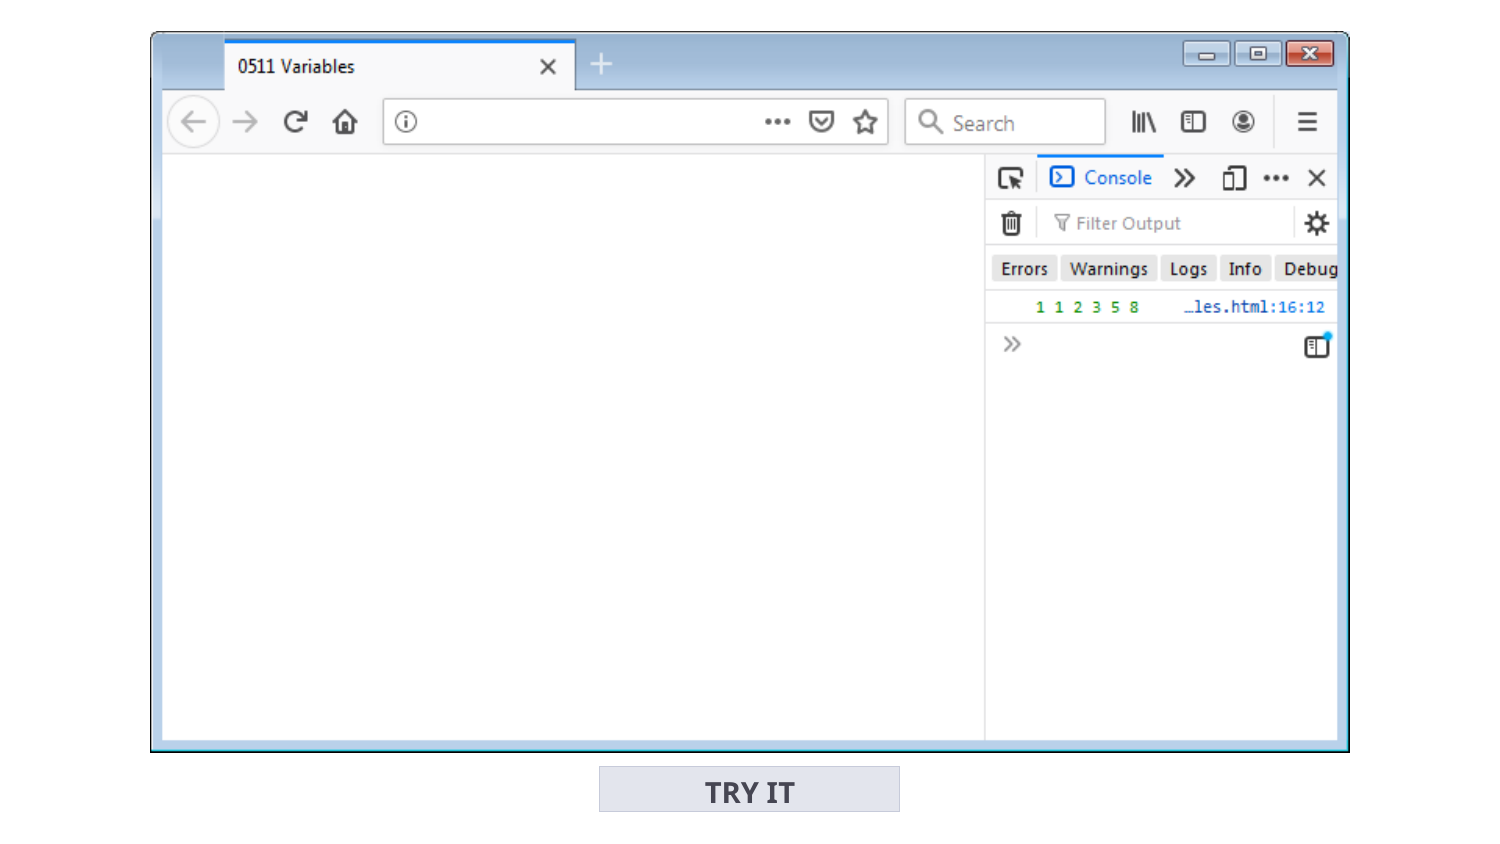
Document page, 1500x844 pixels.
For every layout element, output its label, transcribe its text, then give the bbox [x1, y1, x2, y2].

picture [149, 31, 1351, 753]
text_box TRY IT [599, 766, 900, 812]
